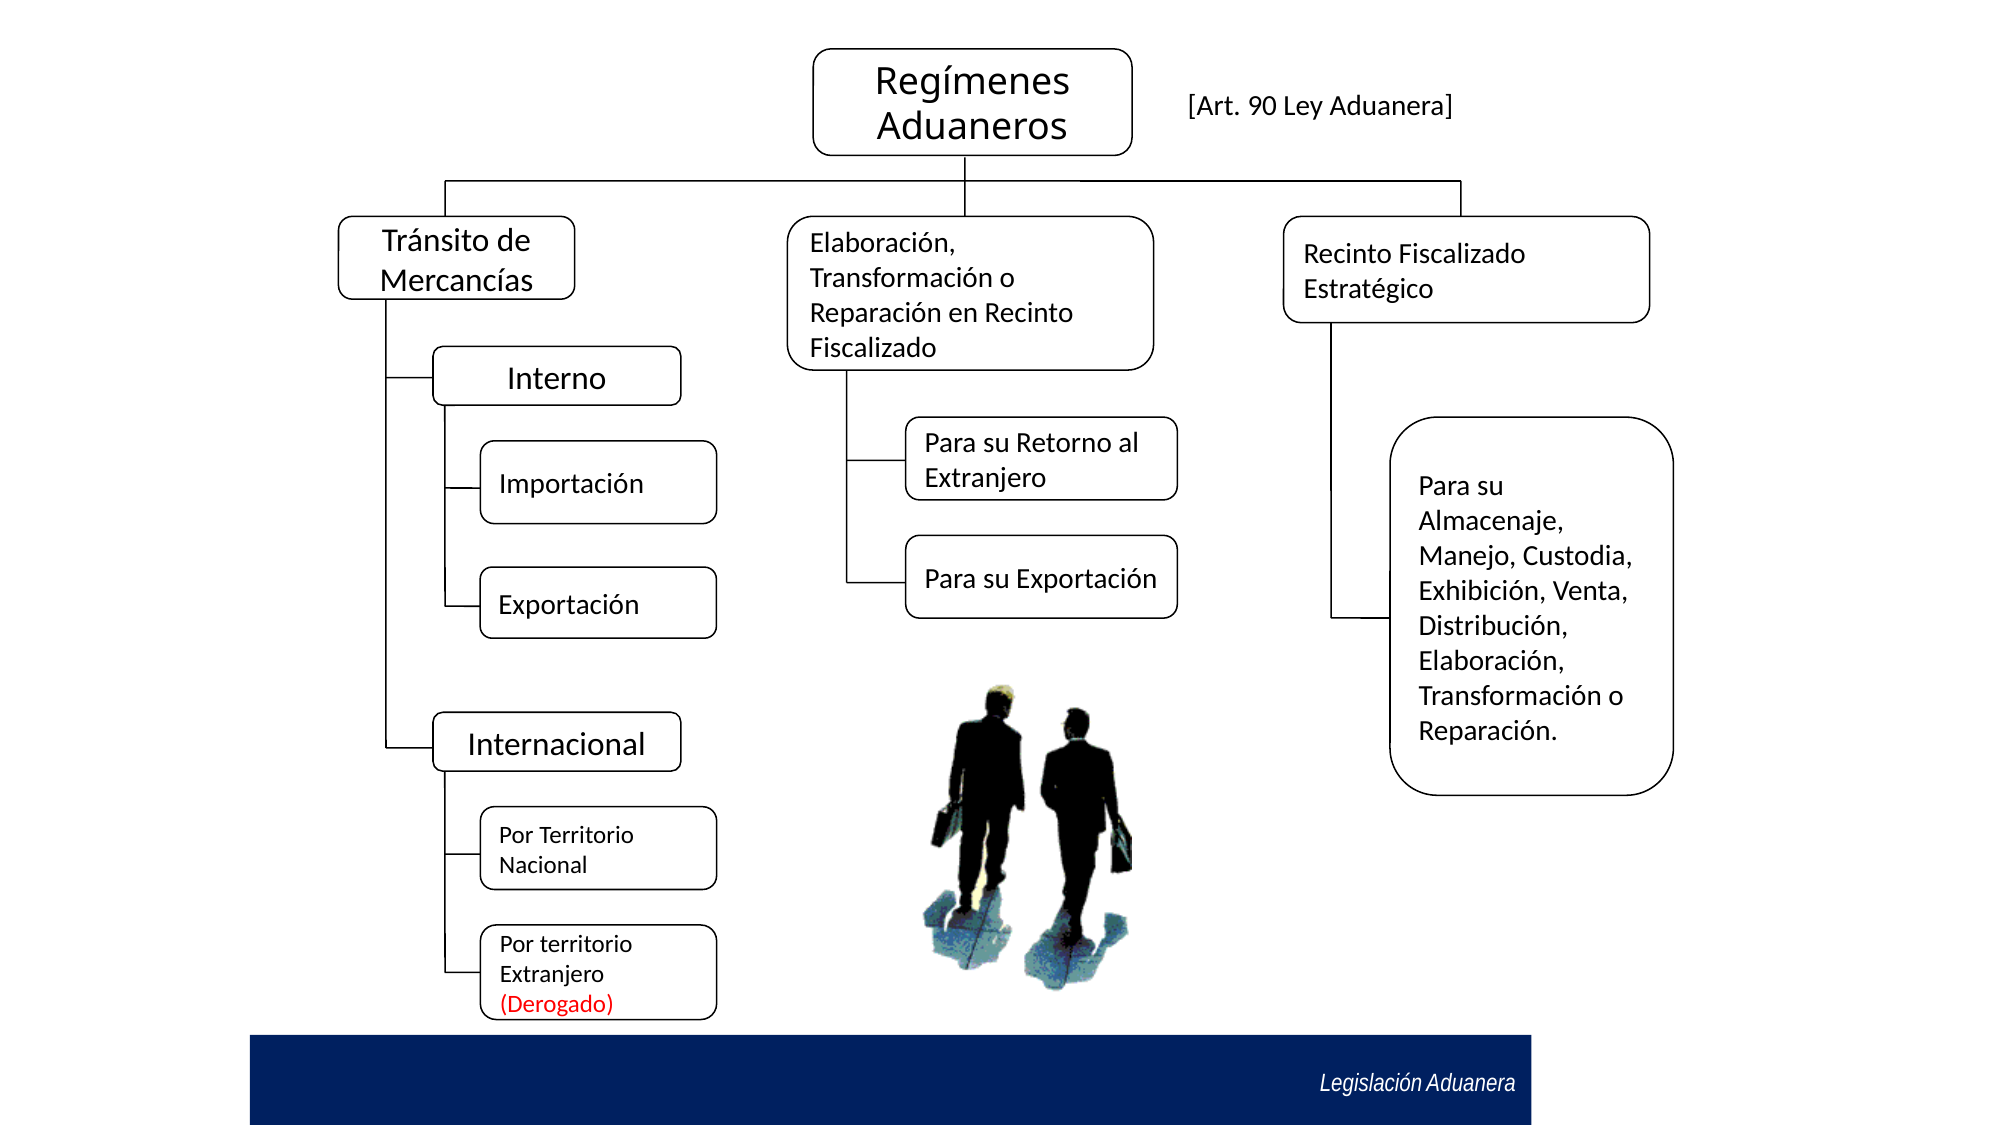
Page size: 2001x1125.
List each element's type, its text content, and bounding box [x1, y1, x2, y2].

text_box Para su Exportación [905, 535, 1178, 619]
text_box Recinto Fiscalizado Estratégico [1283, 216, 1650, 323]
text_box Internacional [432, 712, 681, 772]
text_box Exportación [480, 567, 717, 639]
text_box Importación [480, 440, 717, 524]
picture [905, 673, 1132, 1002]
text_box Regímenes Aduaneros [813, 48, 1133, 156]
text_box Legislación Aduanera [249, 1034, 1532, 1125]
text_box Por territorio Extranjero (Derogado) [480, 924, 717, 1020]
text_box Interno [432, 346, 681, 406]
text_box Para su Almacenaje, Manejo, Custodia, Exhibición, Venta, Distribución, Elaboración, Transformación o Reparación. [1389, 417, 1674, 796]
text_box [Art. 90 Ley Aduanera] [1172, 78, 1551, 129]
text_box Elaboración, Transformación o Reparación en Recinto Fiscalizado [787, 216, 1154, 371]
text_box Tránsito de Mercancías [338, 216, 575, 300]
text_box Por Territorio Nacional [480, 806, 717, 890]
text_box Para su Retorno al Extranjero [905, 417, 1178, 500]
